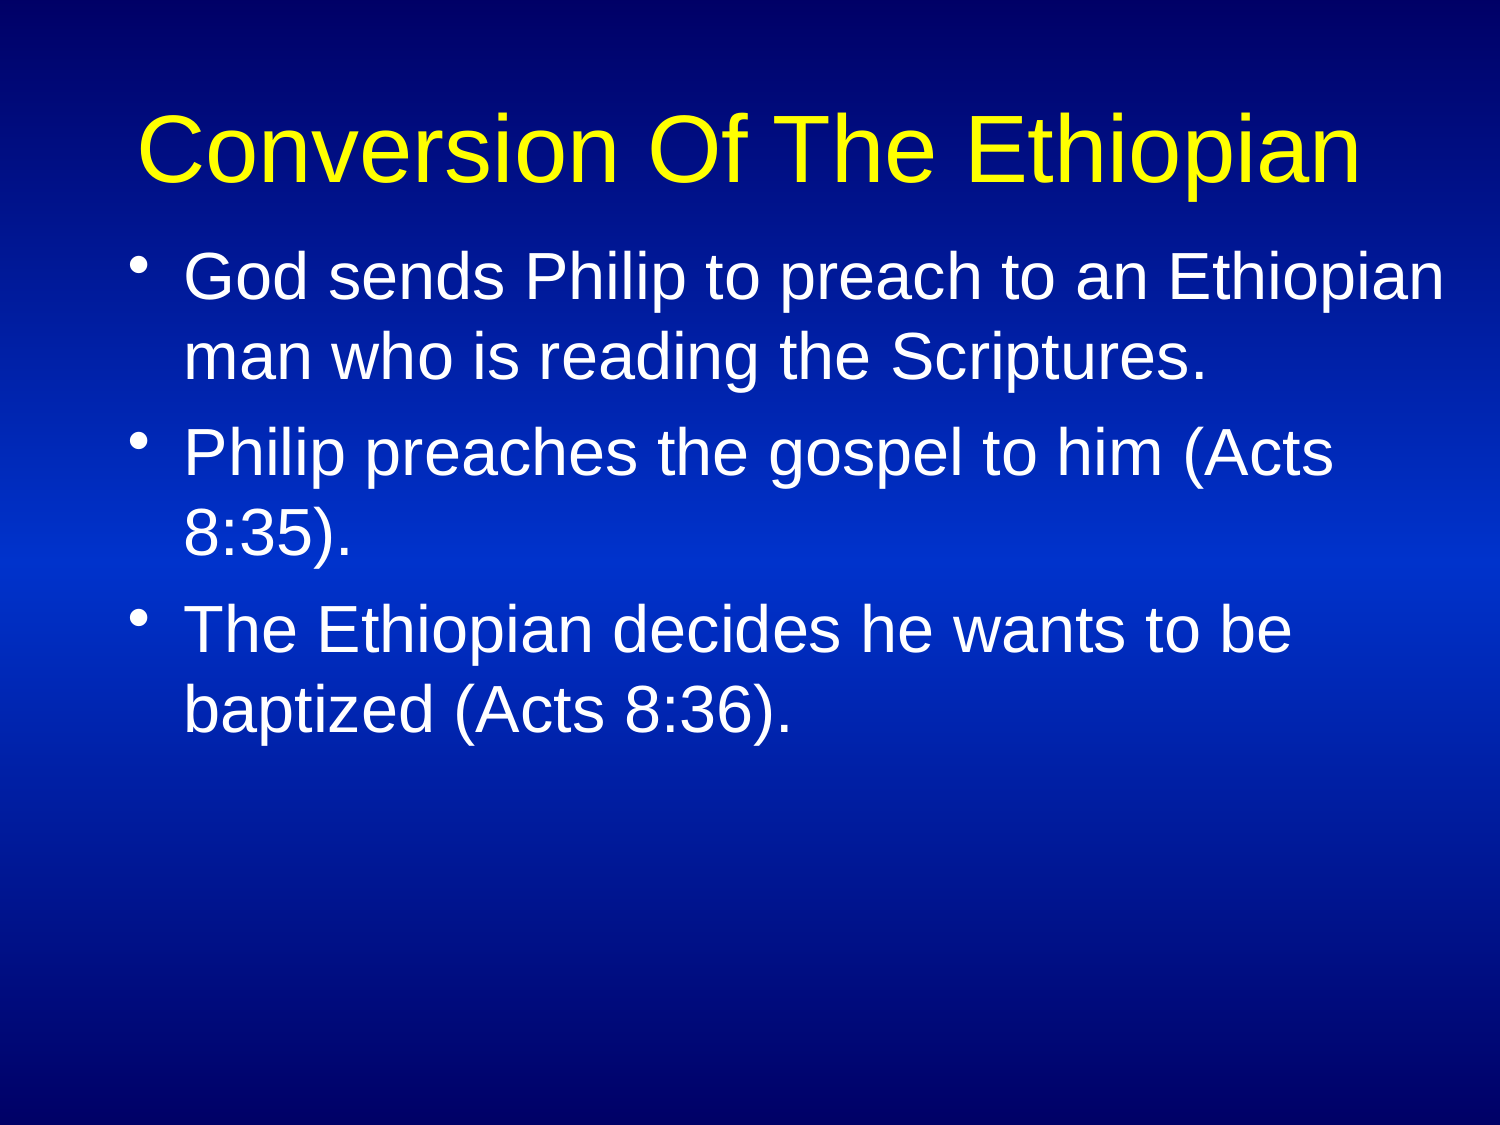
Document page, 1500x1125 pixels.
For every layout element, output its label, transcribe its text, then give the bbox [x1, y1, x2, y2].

list God sends Philip to preach to an Ethiopian man who is reading the Scriptures. Philip preaches the gospel to him (Acts 8:35). The Ethiopian decides he wants to be baptized (Acts 8:36). [112, 224, 1463, 1013]
title Conversion Of The Ethiopian [37, 50, 1463, 238]
